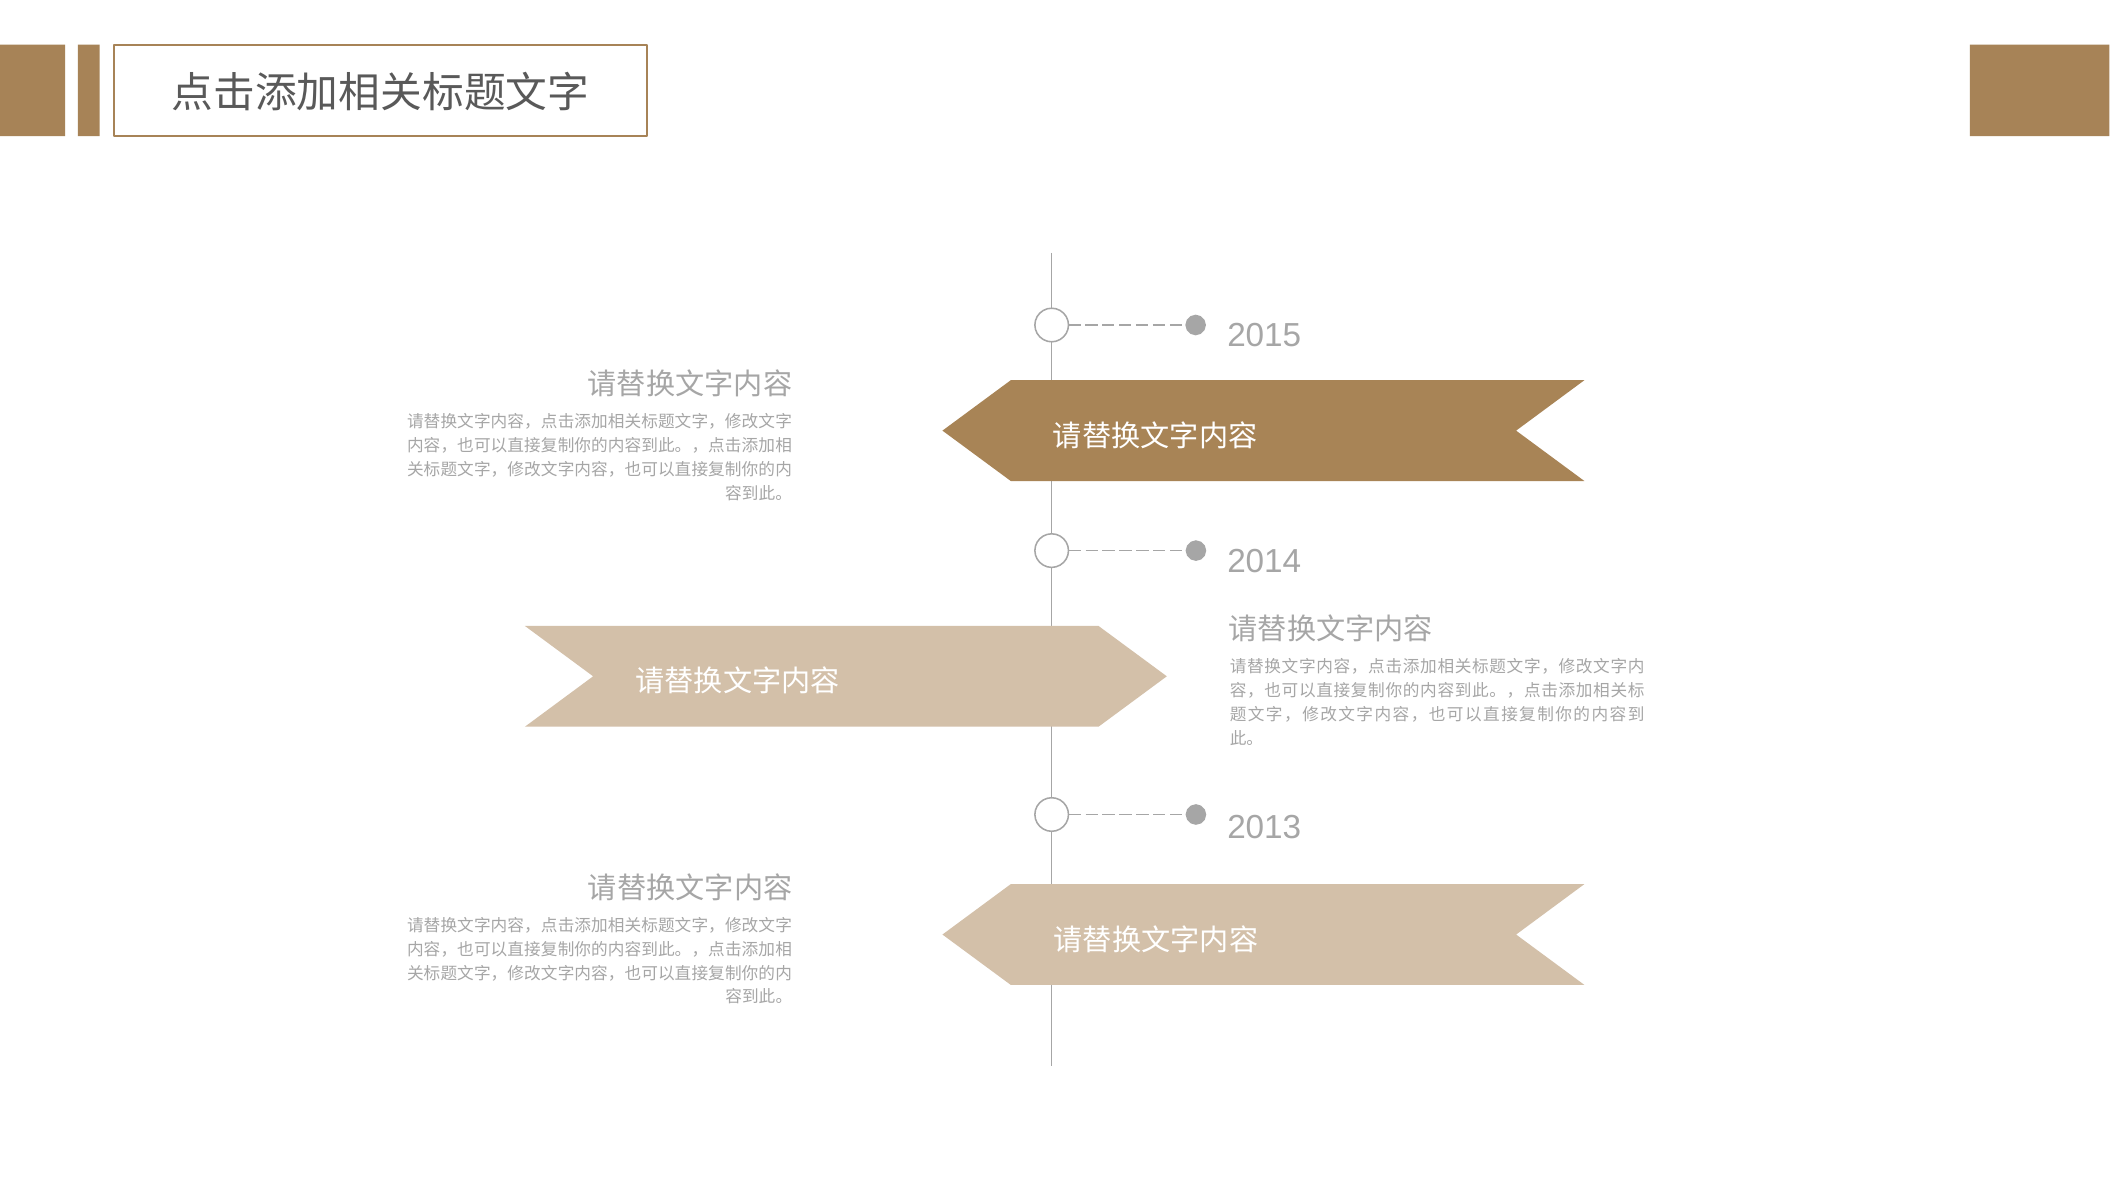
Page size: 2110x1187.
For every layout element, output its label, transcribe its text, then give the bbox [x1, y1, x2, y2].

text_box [942, 884, 1585, 985]
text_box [1212, 596, 1660, 733]
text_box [387, 350, 809, 512]
text_box 2014 [1212, 523, 1317, 587]
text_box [387, 854, 809, 1016]
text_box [1034, 308, 1196, 342]
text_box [942, 380, 1585, 481]
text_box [1034, 533, 1196, 568]
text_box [1034, 797, 1196, 832]
text_box 点击添加相关标题文字 [135, 44, 625, 137]
text_box 2013 [1212, 789, 1317, 853]
text_box 2015 [1212, 298, 1317, 361]
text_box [524, 625, 1167, 727]
